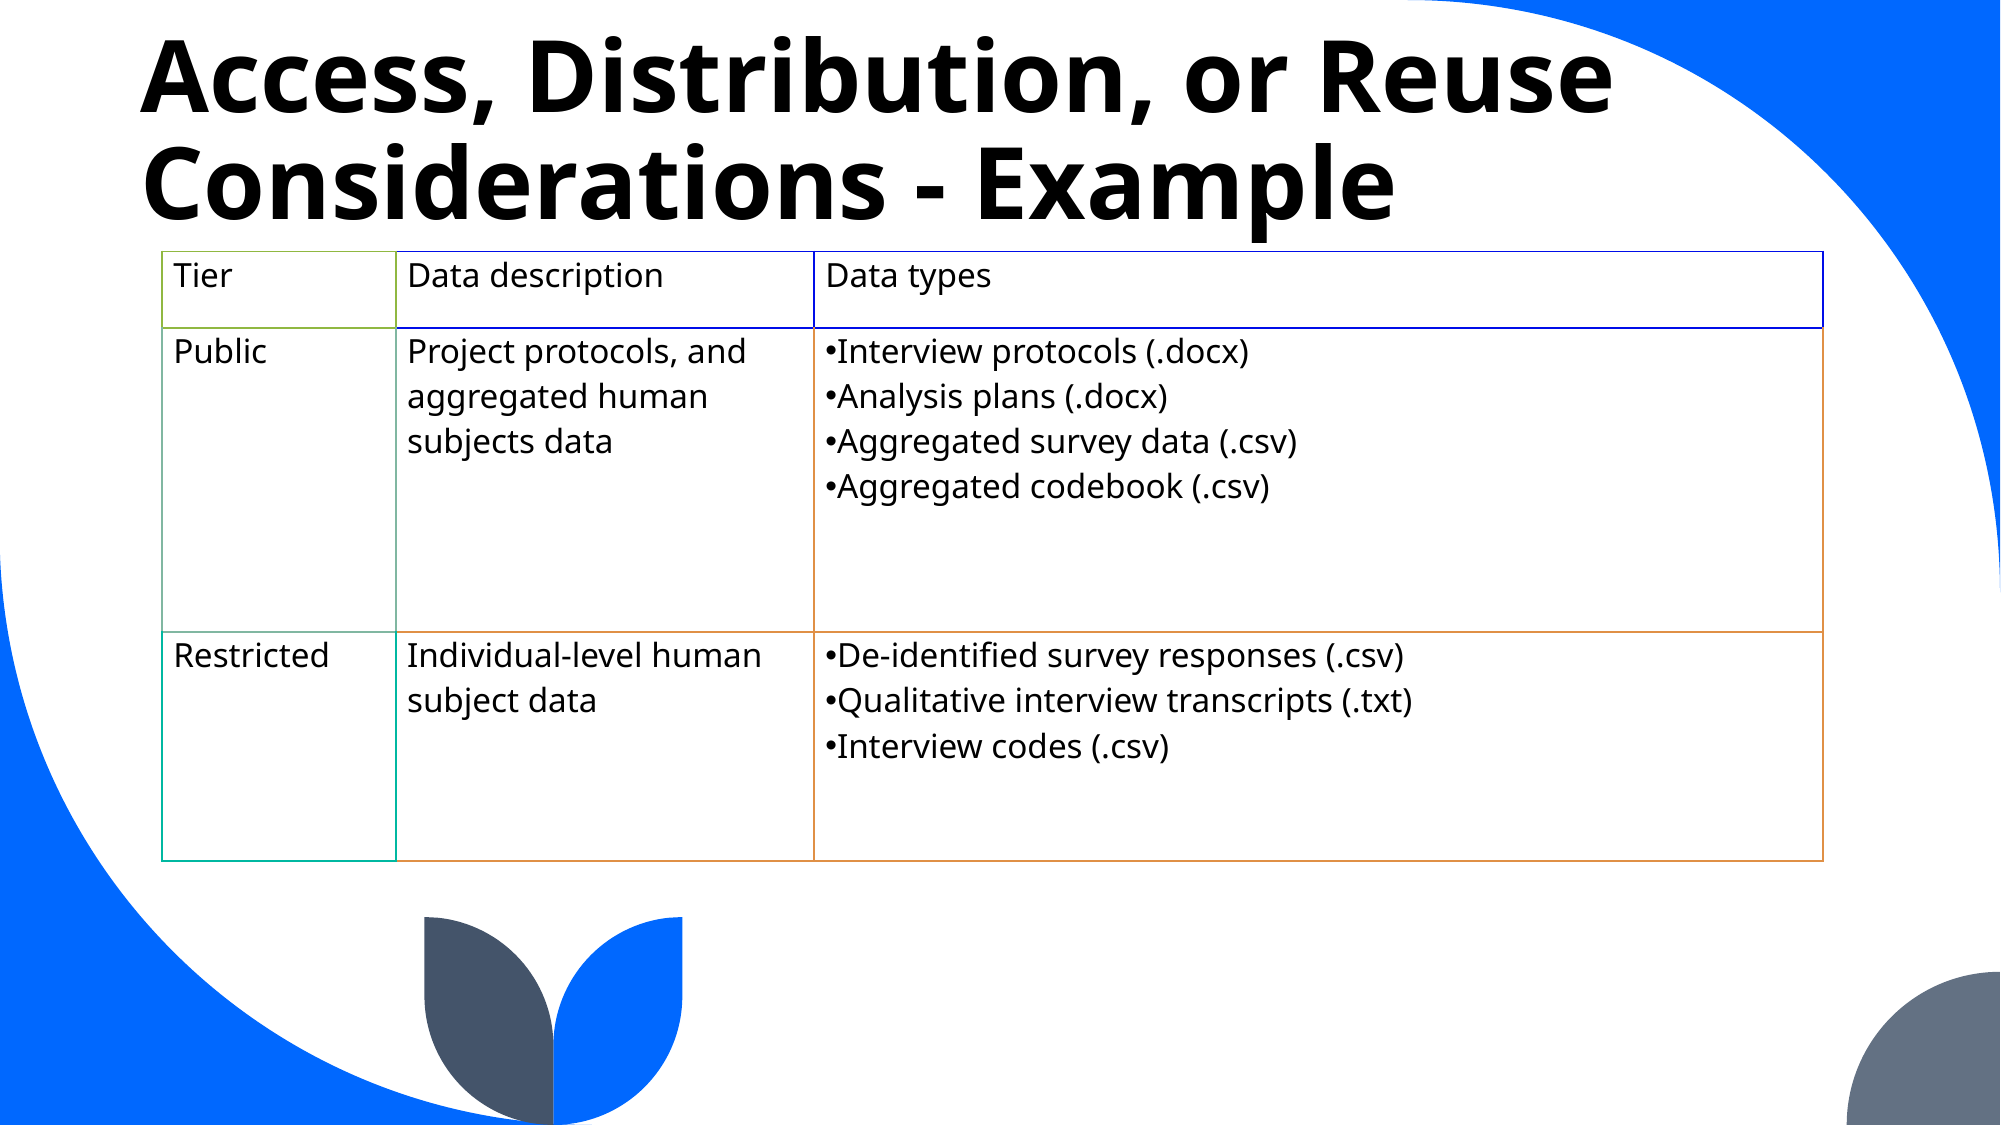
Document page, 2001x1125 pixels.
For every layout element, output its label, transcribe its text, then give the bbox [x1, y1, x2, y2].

table_cell Restricted [163, 633, 395, 860]
table_header Tier [163, 252, 395, 327]
table_header Data description [397, 252, 813, 327]
title Access, Distribution, or Reuse Considerations - Example [125, 122, 2000, 250]
table_cell Individual-level human subject data [397, 633, 813, 860]
table_cell De-identified survey responses (.csv) Qualitative interview transcripts (.txt) Interview codes (.csv) [815, 633, 1822, 860]
table_header Data types [815, 252, 1822, 327]
table_cell Project protocols, and aggregated human subjects data [397, 329, 813, 631]
table_cell Interview protocols (.docx) Analysis plans (.docx) Aggregated survey data (.csv) Aggregated codebook (.csv) [815, 329, 1822, 631]
table_cell Public [163, 329, 395, 631]
